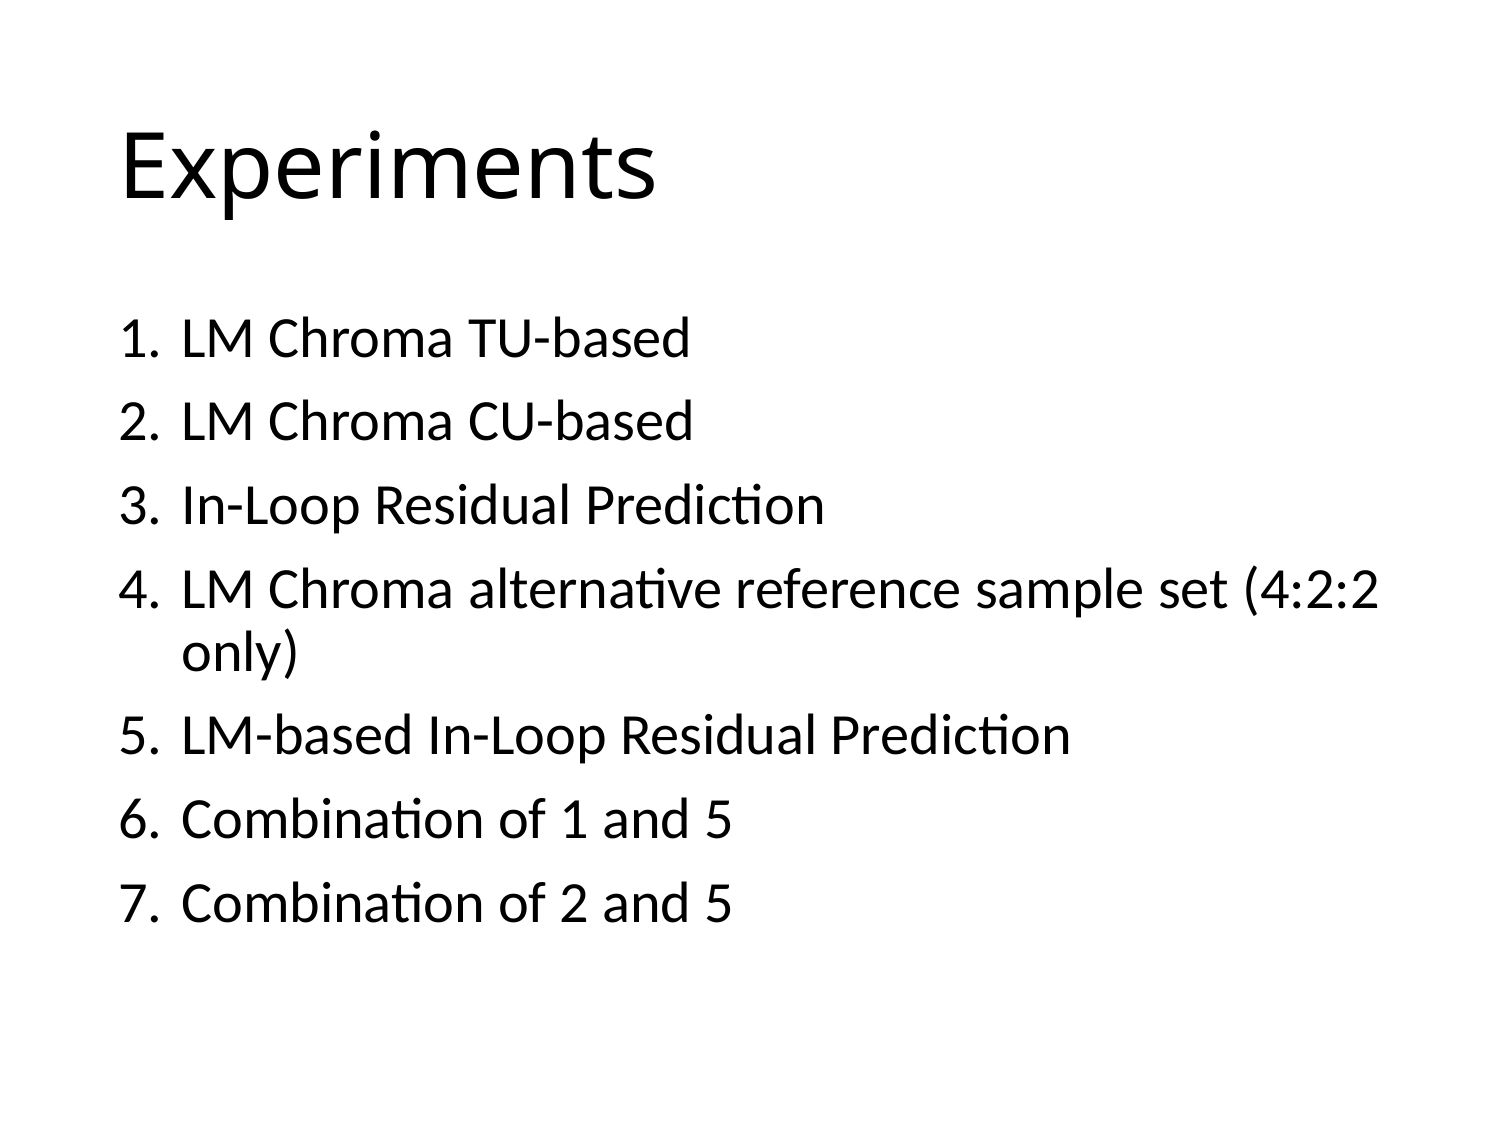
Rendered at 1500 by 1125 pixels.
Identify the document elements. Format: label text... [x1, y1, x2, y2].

list LM Chroma TU-based LM Chroma CU-based In-Loop Residual Prediction LM Chroma alternative reference sample set (4:2:2 only) LM-based In-Loop Residual Prediction Combination of 1 and 5 Combination of 2 and 5 [103, 299, 1397, 1014]
title Experiments [103, 59, 1397, 278]
